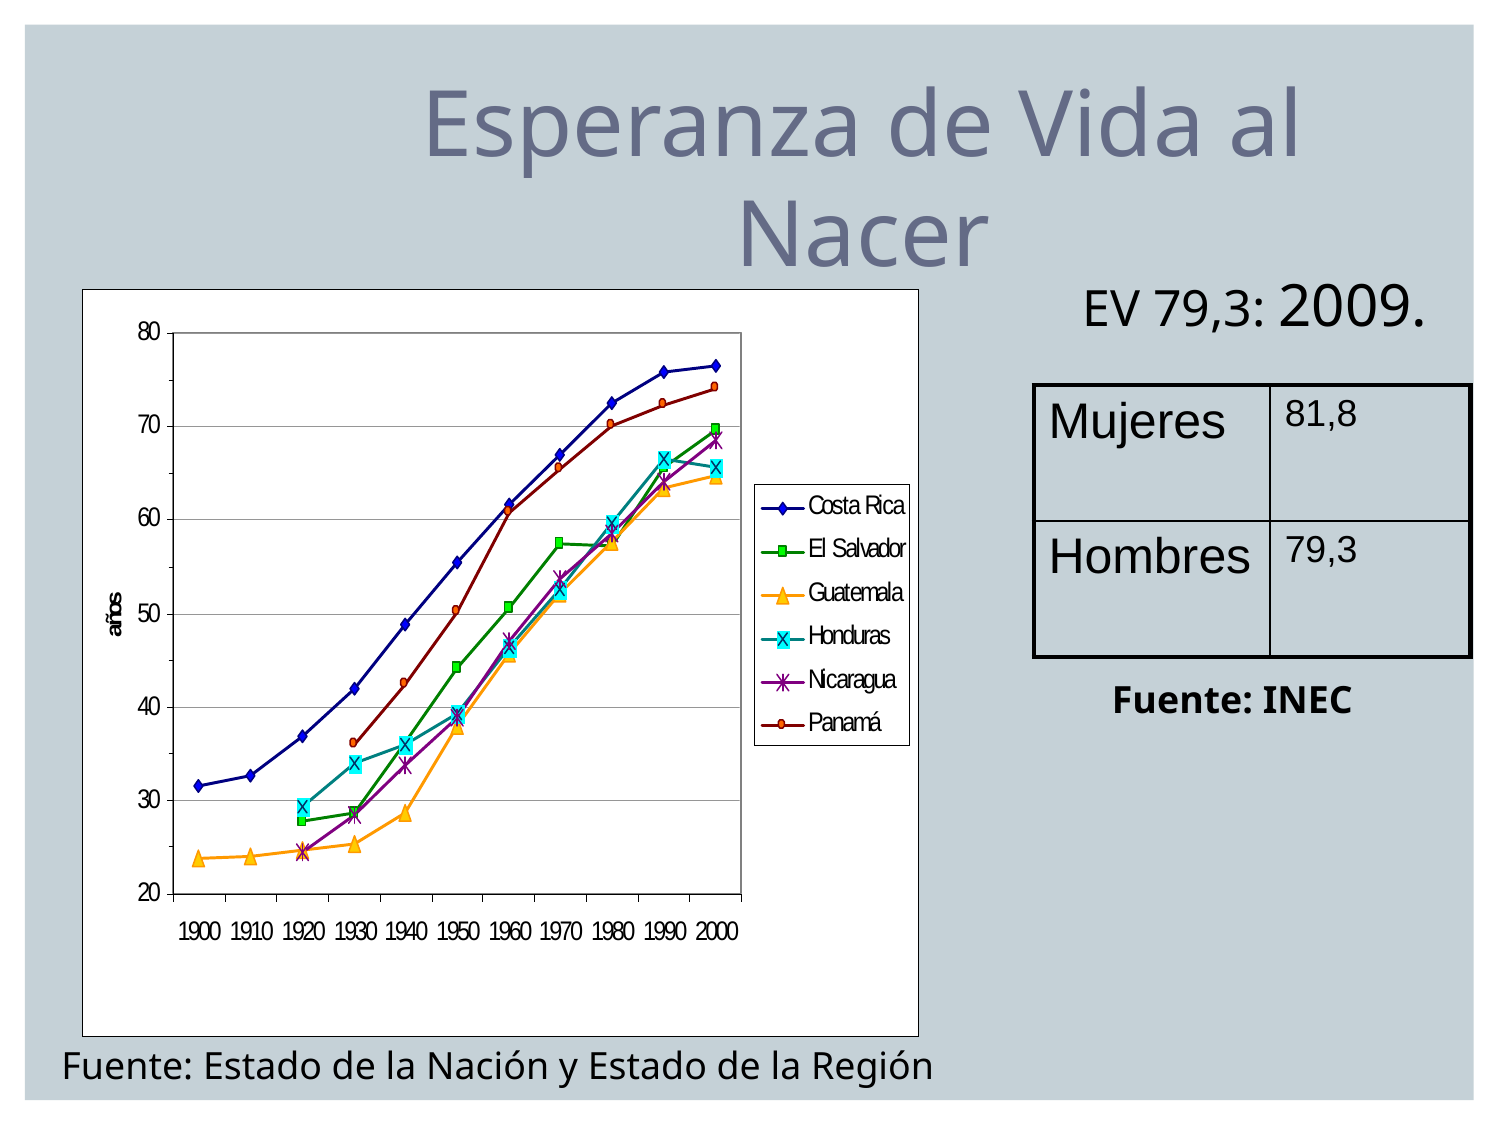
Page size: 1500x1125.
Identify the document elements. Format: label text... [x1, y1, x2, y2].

table_header Mujeres [1036, 387, 1269, 520]
table_cell Hombres [1036, 522, 1269, 655]
text_box EV 79,3: 2009. [1054, 260, 1500, 346]
text_box Esperanza de Vida al Nacer [301, 62, 1425, 288]
table_header 81,8 [1271, 387, 1468, 520]
text_box Fuente: INEC [1097, 668, 1369, 729]
table_cell 79,3 [1271, 522, 1468, 655]
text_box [74, 278, 928, 1048]
text_box Fuente: Estado de la Nación y Estado de la Región [46, 1034, 950, 1095]
